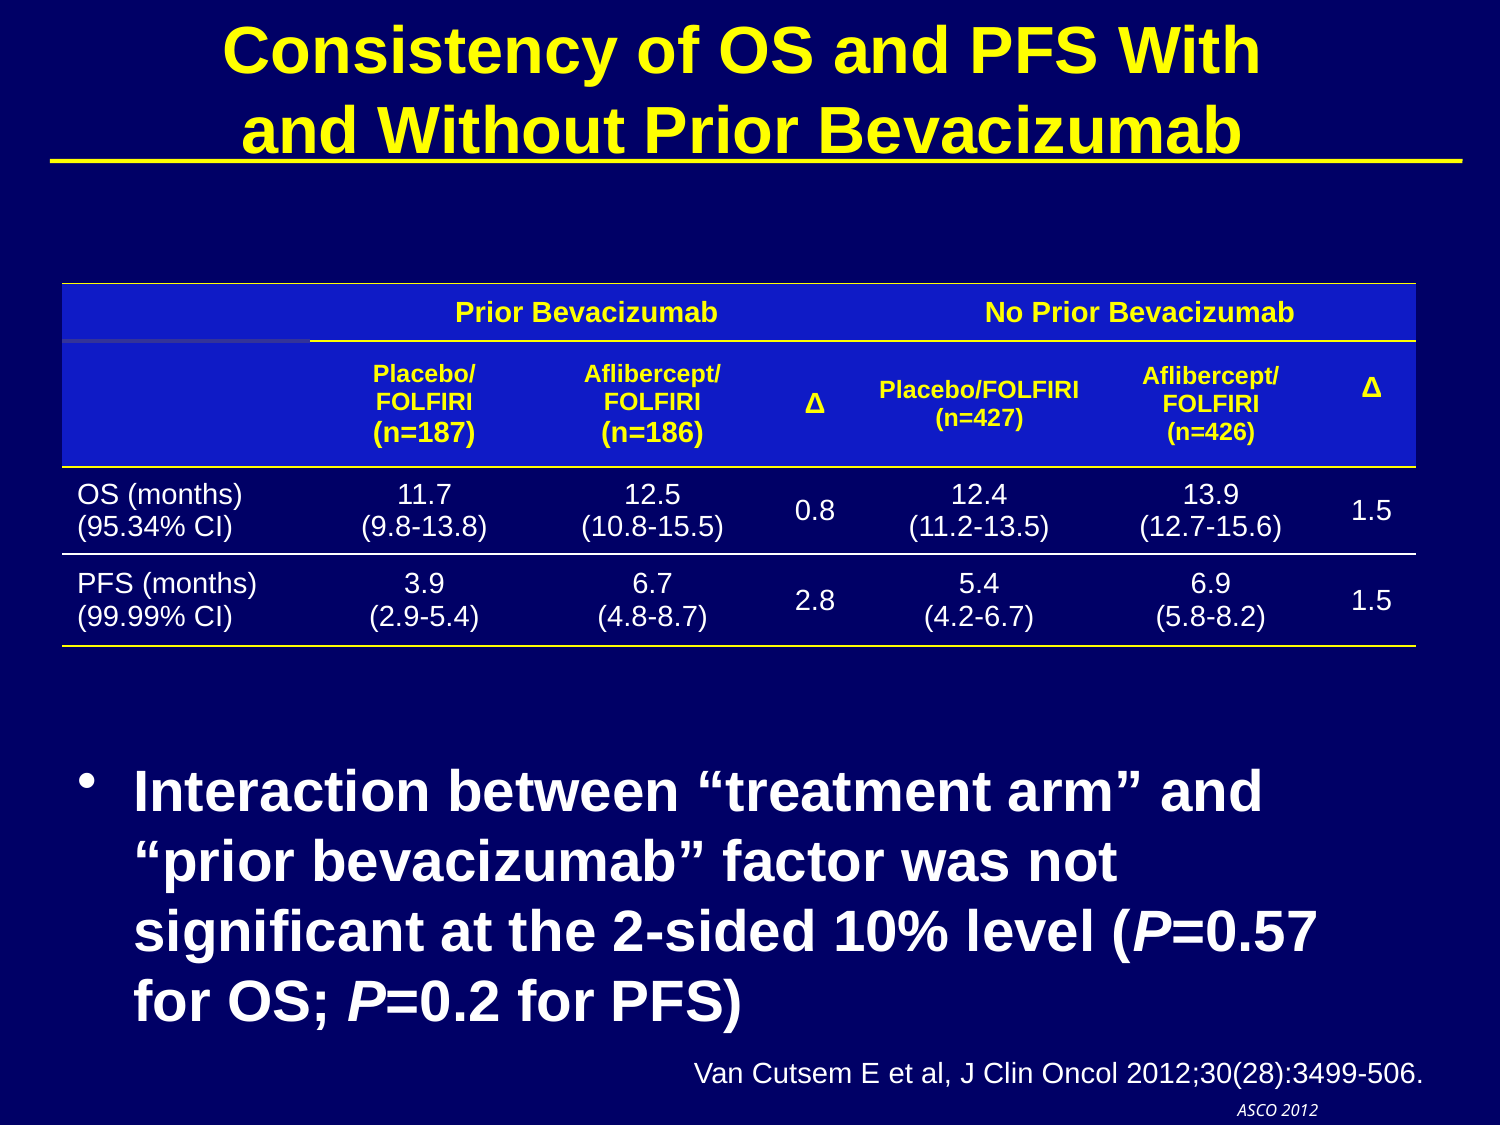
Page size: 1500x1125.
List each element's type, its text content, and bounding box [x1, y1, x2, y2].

table_cell 1.5 [1327, 555, 1416, 645]
title Consistency of OS and PFS With and Without Prior Bevacizumab [2, 31, 1500, 144]
table_cell Δ [1327, 342, 1416, 466]
table_cell 11.7 (9.8-13.8) [310, 468, 539, 553]
table_cell 6.9 (5.8-8.2) [1095, 555, 1327, 645]
table_cell 2.8 [767, 555, 864, 645]
text_box Interaction between “treatment arm” and “prior bevacizumab” factor was not significant at the 2-sided 10% level (P=0.57 for OS; P=0.2 for PFS) [62, 745, 1418, 1046]
text_box Van Cutsem E et al, J Clin Oncol 2012;30(28):3499-506. [679, 1046, 1491, 1097]
table_cell Aflibercept/ FOLFIRI (n=186) [539, 342, 767, 466]
table_cell 1.5 [1327, 468, 1416, 553]
table_header [62, 284, 310, 339]
table_cell Δ [767, 342, 864, 466]
table_cell 12.5 (10.8-15.5) [539, 468, 767, 553]
table_cell 6.7 (4.8-8.7) [539, 555, 767, 645]
table_cell [62, 343, 310, 466]
table_cell 13.9 (12.7-15.6) [1095, 468, 1327, 553]
table_cell PFS (months) (99.99% CI) [62, 555, 310, 645]
table_cell 3.9 (2.9-5.4) [310, 555, 539, 645]
table_cell 12.4 (11.2-13.5) [864, 468, 1095, 553]
table_header Prior Bevacizumab [310, 284, 864, 340]
table_cell Placebo/FOLFIRI (n=427) [864, 342, 1095, 466]
table_header No Prior Bevacizumab [864, 284, 1416, 340]
table_cell 0.8 [767, 468, 864, 553]
table_cell Aflibercept/ FOLFIRI (n=426) [1095, 342, 1327, 466]
table_cell OS (months) (95.34% CI) [62, 468, 310, 553]
table_cell Placebo/FOLFIRI (n=187) [310, 342, 539, 466]
table_cell 5.4 (4.2-6.7) [864, 555, 1095, 645]
